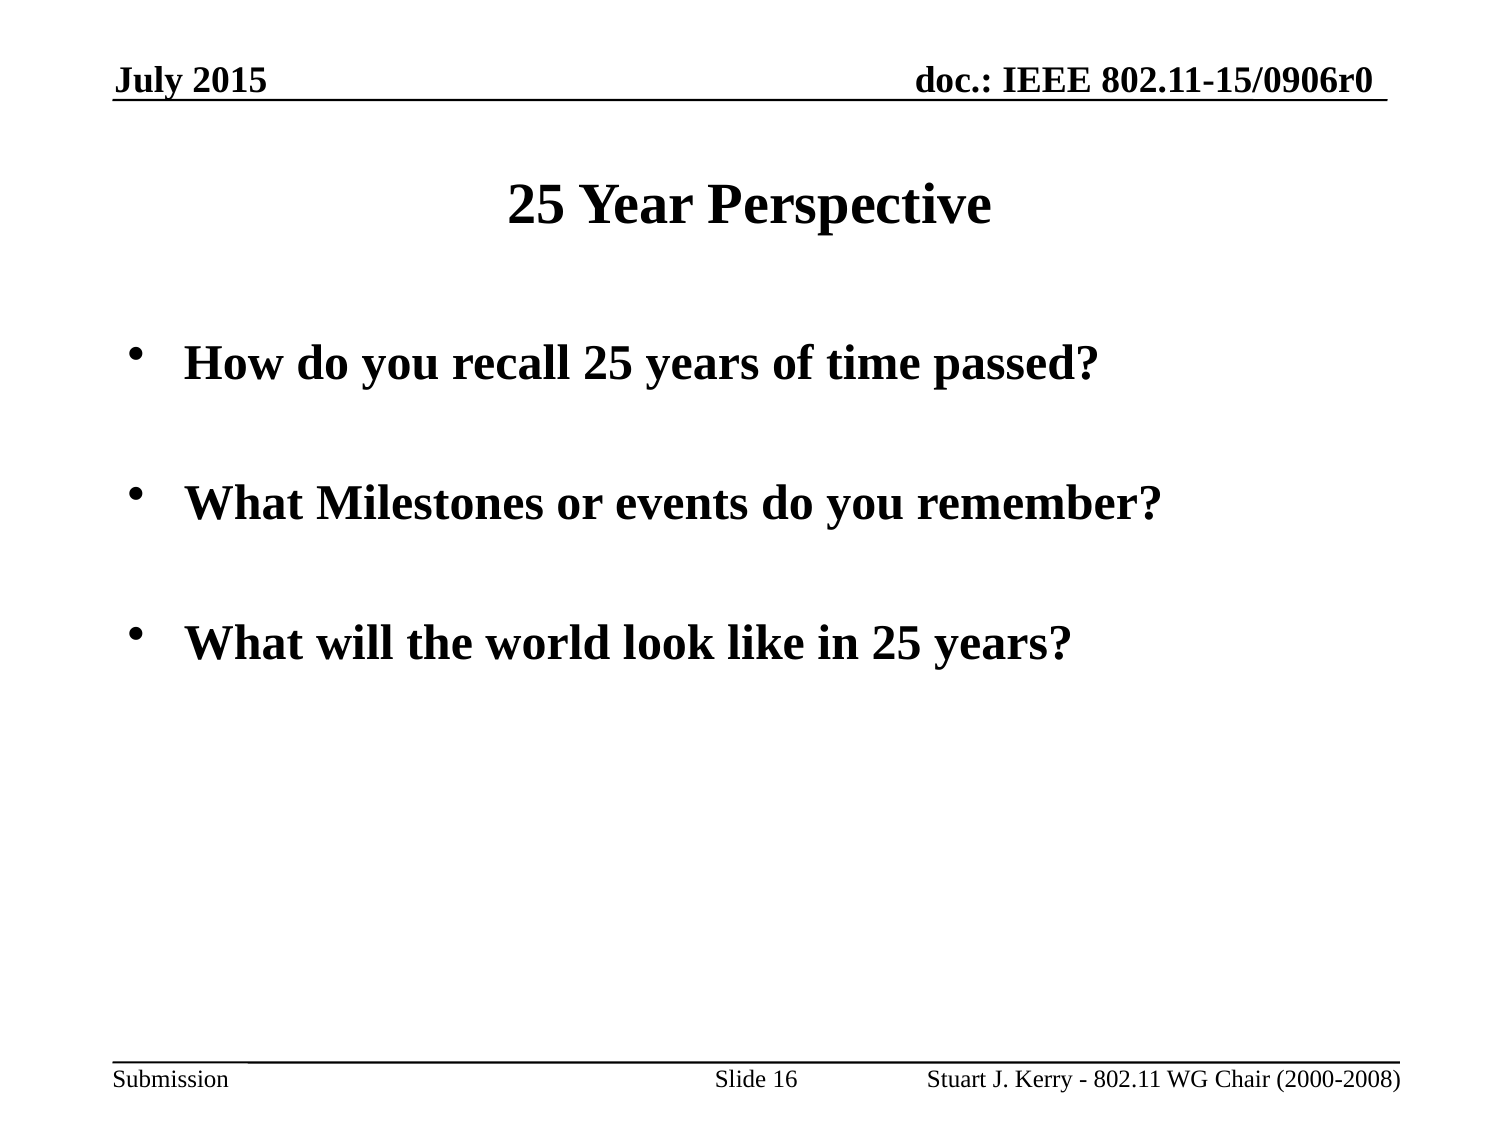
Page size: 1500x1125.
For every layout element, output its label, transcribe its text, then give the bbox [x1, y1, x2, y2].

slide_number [114, 54, 269, 100]
footer Stuart J. Kerry - 802.11 WG Chair (2000-2008) [920, 1062, 1402, 1093]
slide_number Slide 16 [712, 1062, 800, 1093]
title 25 Year Perspective [112, 112, 1388, 288]
list How do you recall 25 years of time passed? What Milestones or events do you remember? What will the world look like in 25 years? [112, 321, 1388, 1001]
